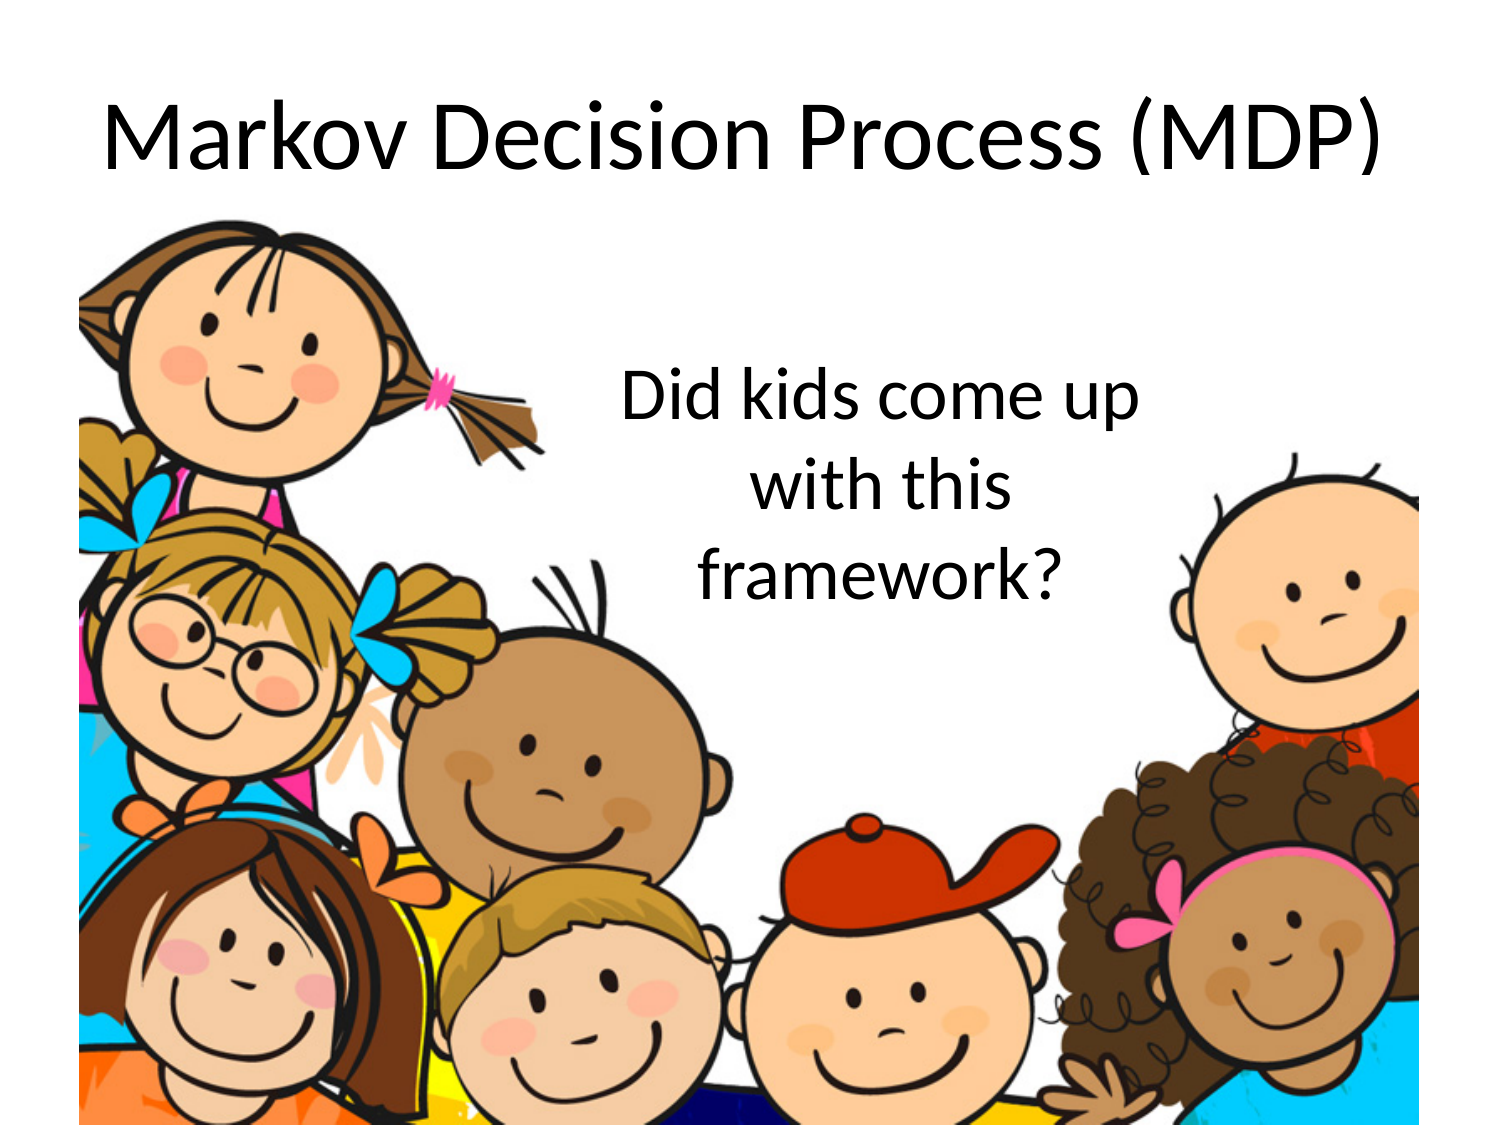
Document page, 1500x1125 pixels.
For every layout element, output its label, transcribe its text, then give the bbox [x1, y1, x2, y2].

picture [78, 832, 88, 836]
picture [1370, 1043, 1378, 1052]
picture [78, 844, 90, 851]
text_box Markov Decision Process (MDP) [74, 62, 1413, 177]
picture [78, 175, 1419, 1125]
picture [1201, 1119, 1208, 1125]
